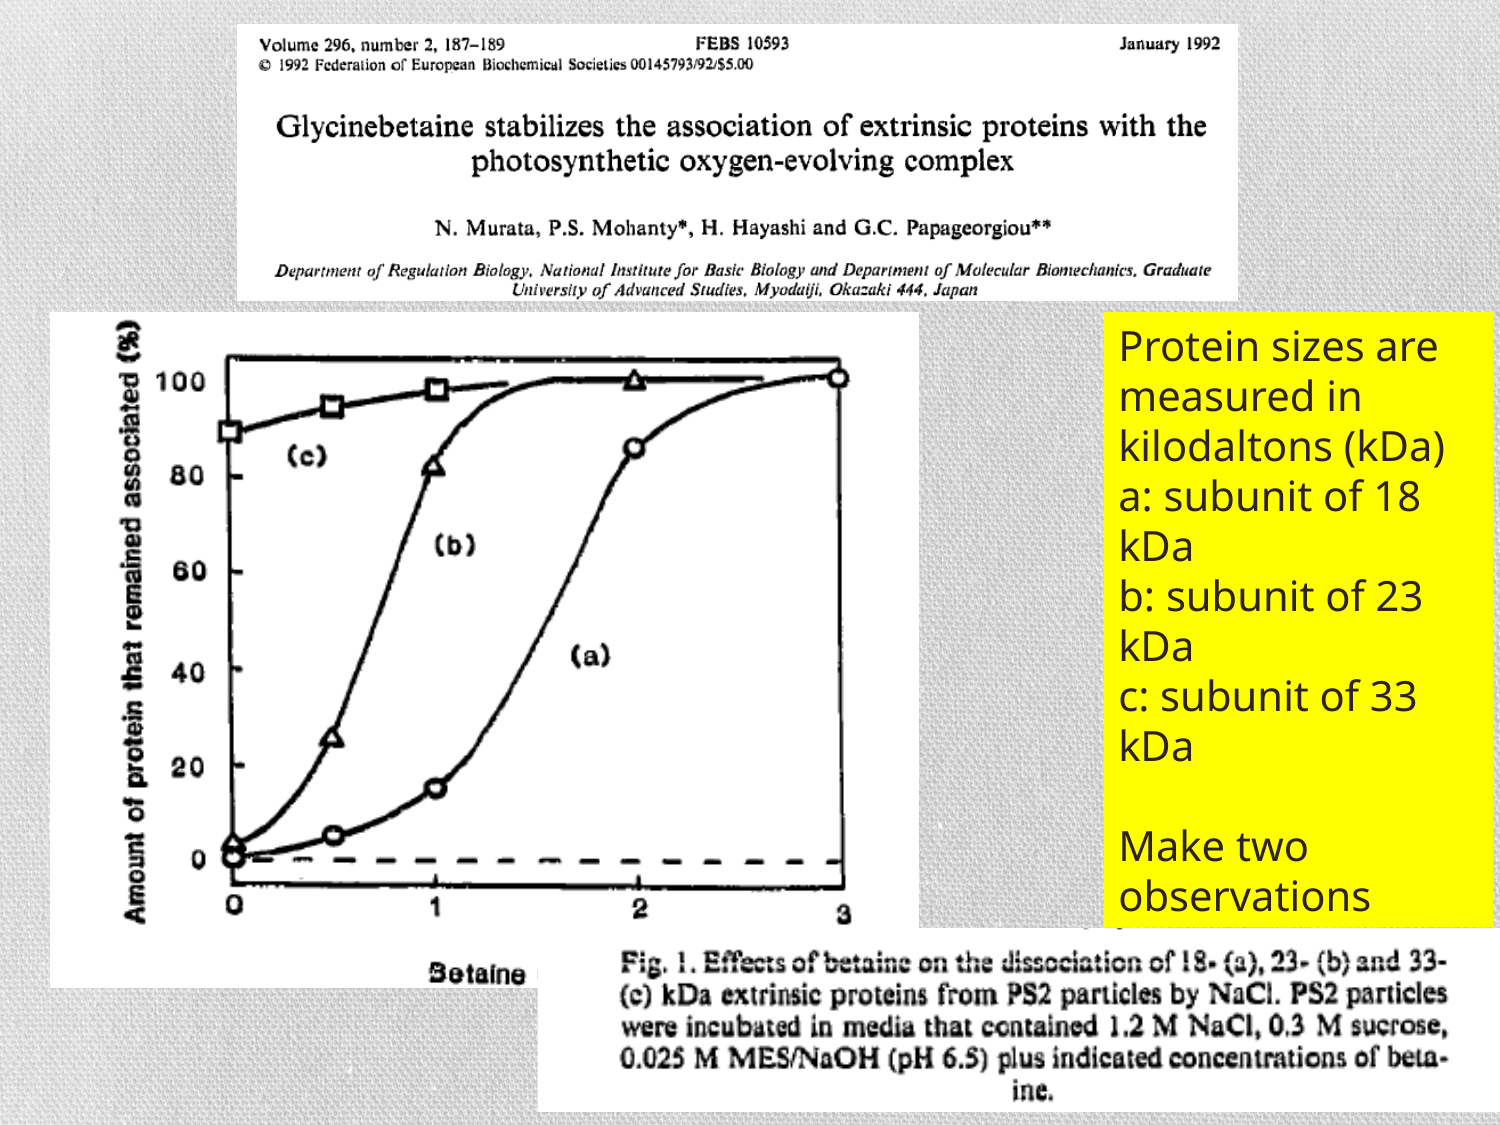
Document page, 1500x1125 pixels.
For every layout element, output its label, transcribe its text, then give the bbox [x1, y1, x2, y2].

text_box Protein sizes are measured in kilodaltons (kDa) a: subunit of 18 kDa b: subunit of 23 kDa c: subunit of 33 kDa Make two observations [1103, 312, 1494, 927]
picture [237, 24, 1238, 301]
picture [49, 312, 1500, 1113]
